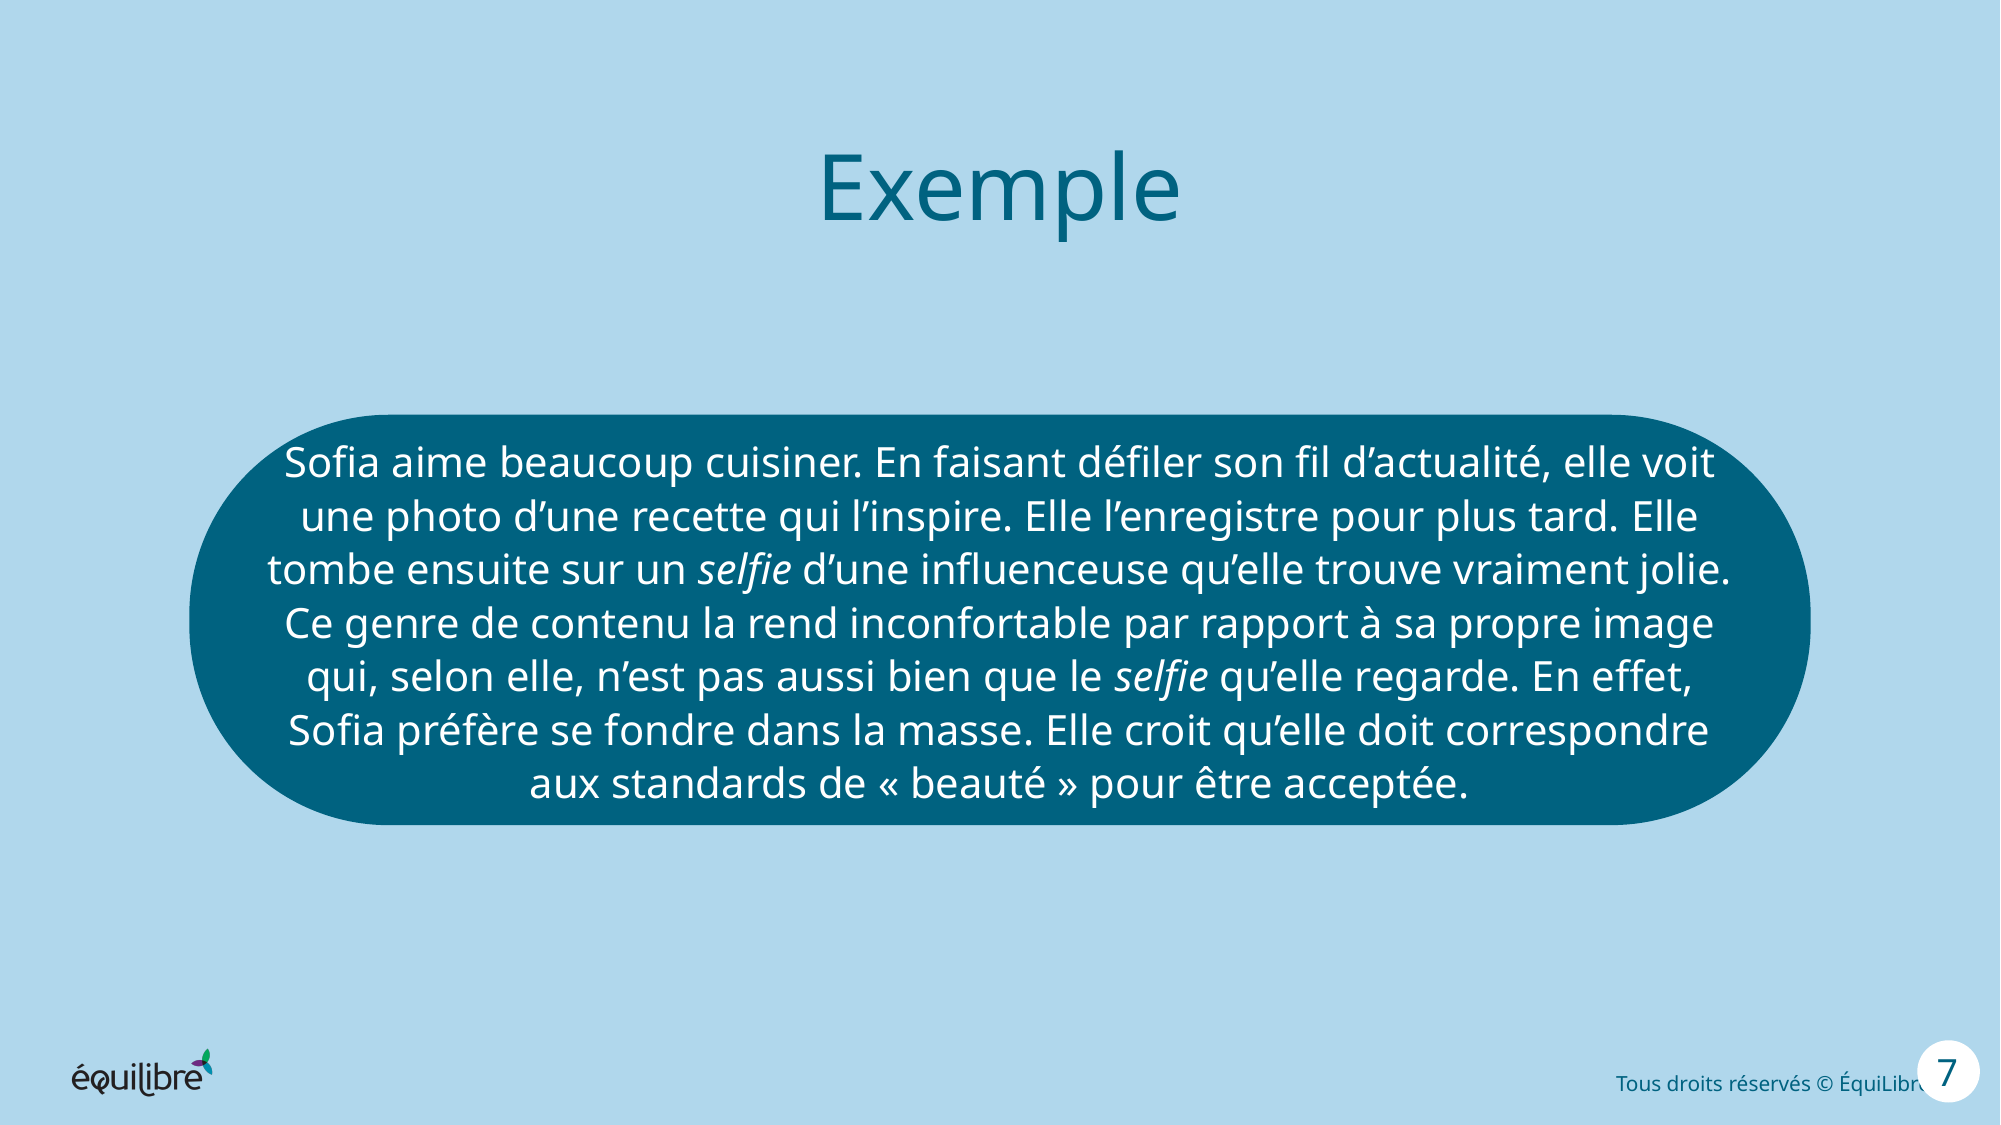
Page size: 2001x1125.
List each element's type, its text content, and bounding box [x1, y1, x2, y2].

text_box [1917, 1040, 2000, 1103]
text_box Exemple [101, 82, 1899, 300]
text_box Sofia aime beaucoup cuisiner. En faisant défiler son fil d’actualité, elle voit une photo d’une recette qui l’inspire. Elle l’enregistre pour plus tard. Elle tombe ensuite sur un selfie d’une influenceuse qu’elle trouve vraiment jolie. Ce genre de contenu la rend inconfortable par rapport à sa propre image qui, selon elle, n’est pas aussi bien que le selfie qu’elle regarde. En effet, Sofia préfère se fondre dans la masse. Elle croit qu’elle doit correspondre aux standards de « beauté » pour être acceptée. [189, 414, 1811, 826]
picture [63, 1036, 221, 1125]
